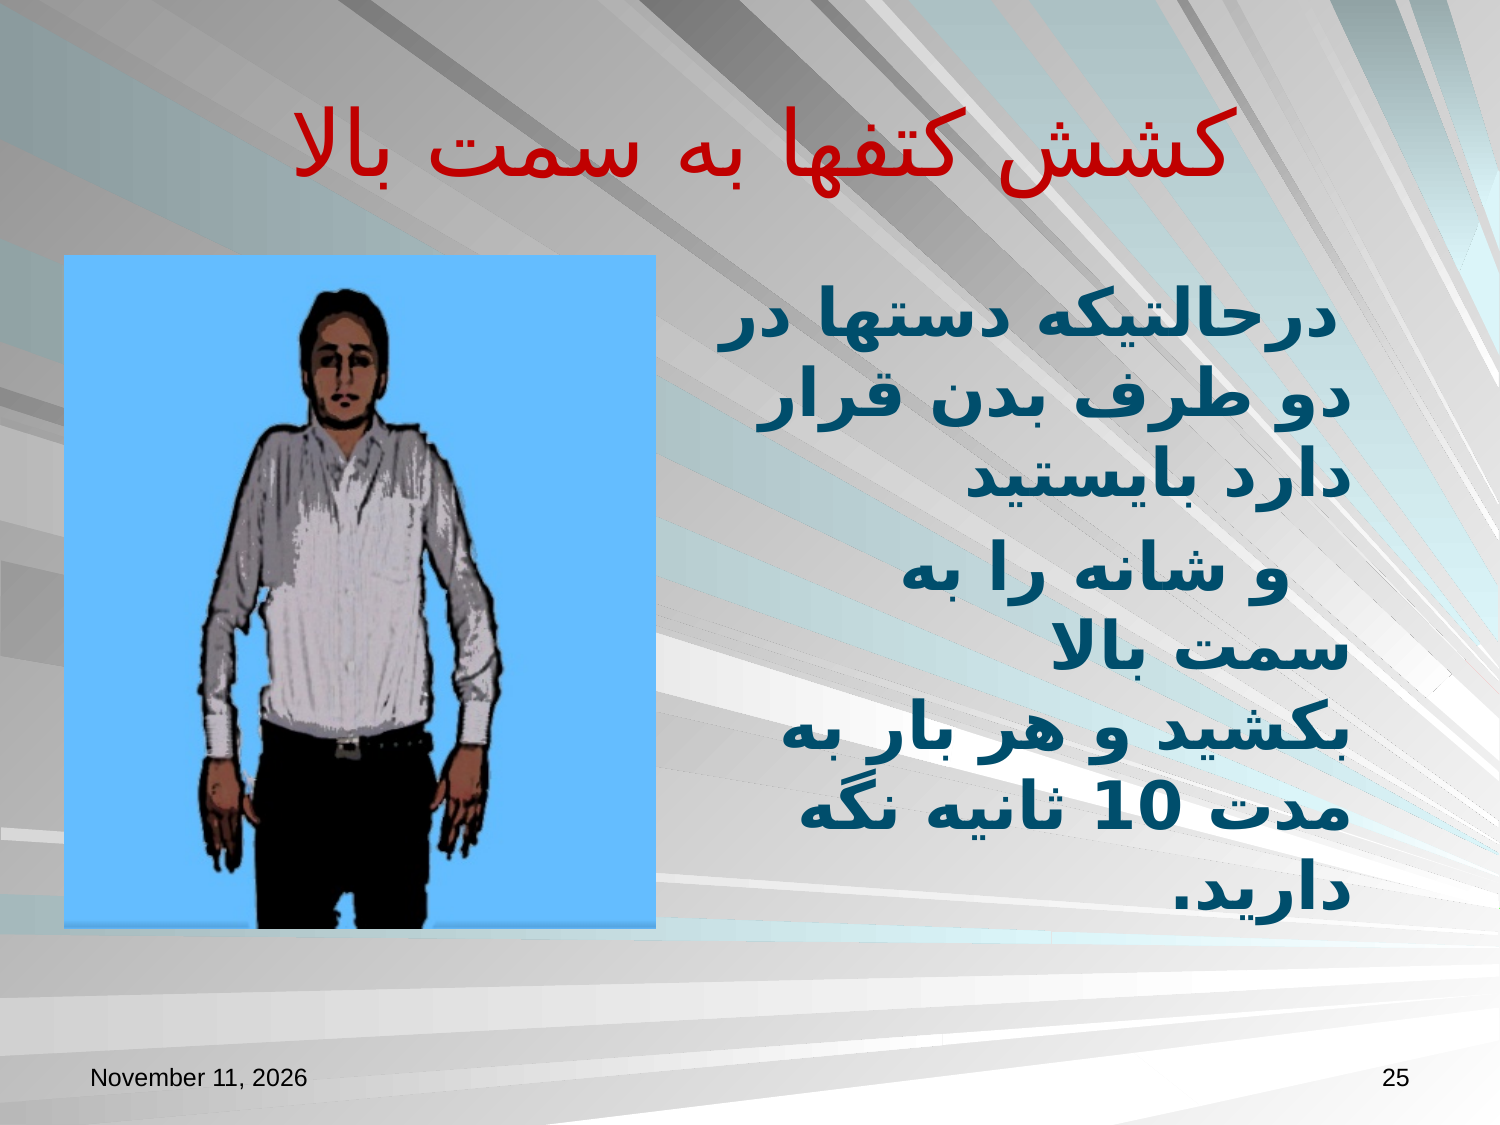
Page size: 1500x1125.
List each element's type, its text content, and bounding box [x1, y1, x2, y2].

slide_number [74, 1023, 426, 1100]
title کشش کتفها به سمت بالا [74, 45, 1426, 234]
list درحالتیکه دستها در دو طرف بدن قرار دارد بایستید و شانه را به سمت بالا بکشید و هر بار به مدت 10 ثانیه نگه دارید. [690, 262, 1426, 1006]
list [64, 255, 656, 929]
slide_number 25 [1074, 1023, 1426, 1100]
